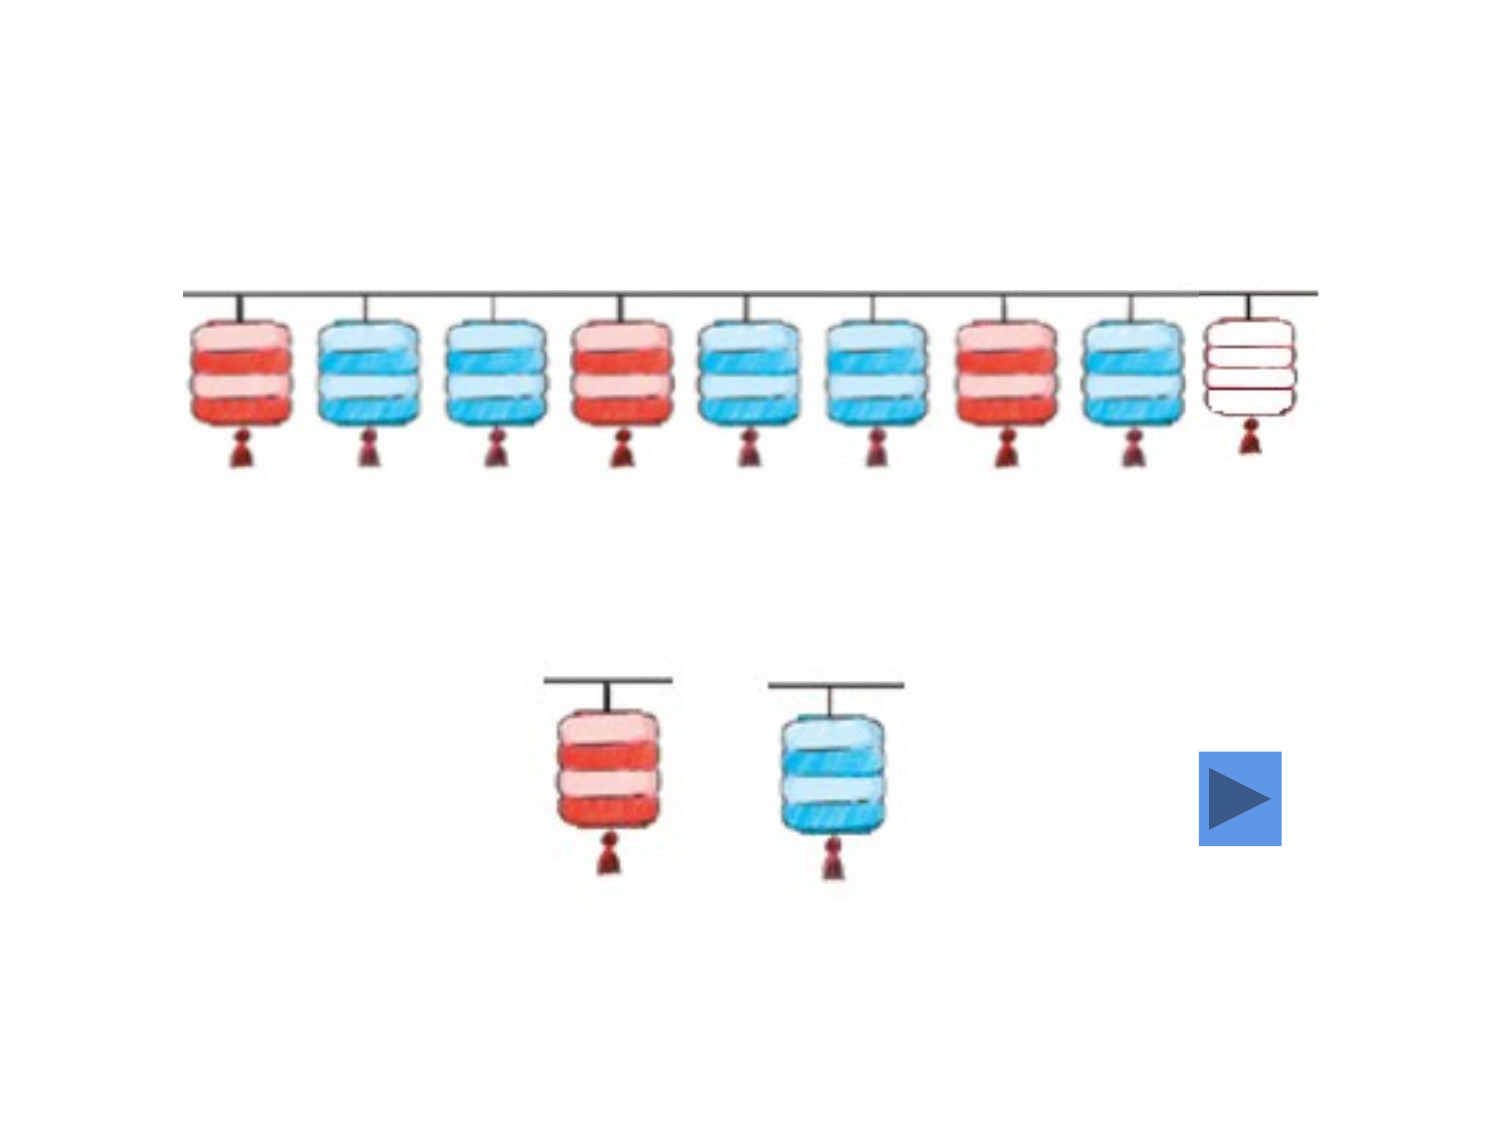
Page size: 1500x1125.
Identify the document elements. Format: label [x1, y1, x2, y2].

picture [182, 281, 1331, 475]
picture [726, 645, 952, 941]
text_box [1198, 751, 1282, 847]
picture [525, 656, 707, 906]
